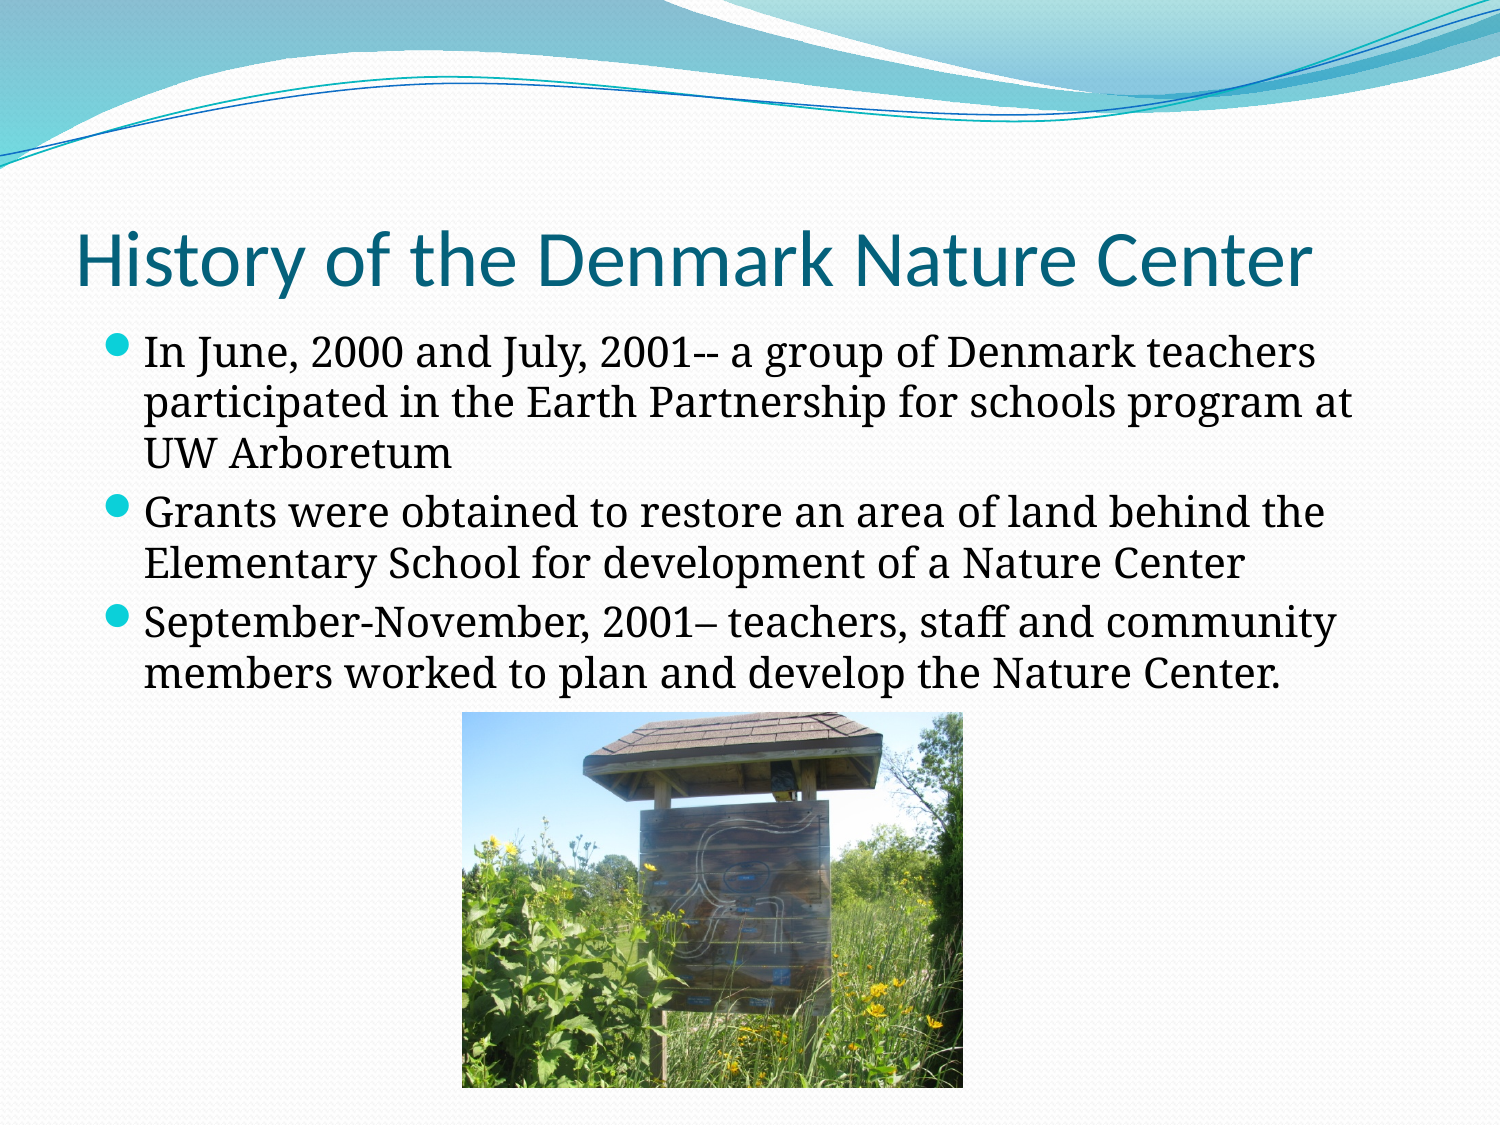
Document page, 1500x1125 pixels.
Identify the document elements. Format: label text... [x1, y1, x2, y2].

picture [462, 712, 963, 1088]
title History of the Denmark Nature Center [75, 115, 1425, 303]
list In June, 2000 and July, 2001-- a group of Denmark teachers participated in the Earth Partnership for schools program at UW Arboretum Grants were obtained to restore an area of land behind the Elementary School for development of a Nature Center September-November, 2001– teachers, staff and community members worked to plan and develop the Nature Center. [87, 317, 1425, 713]
